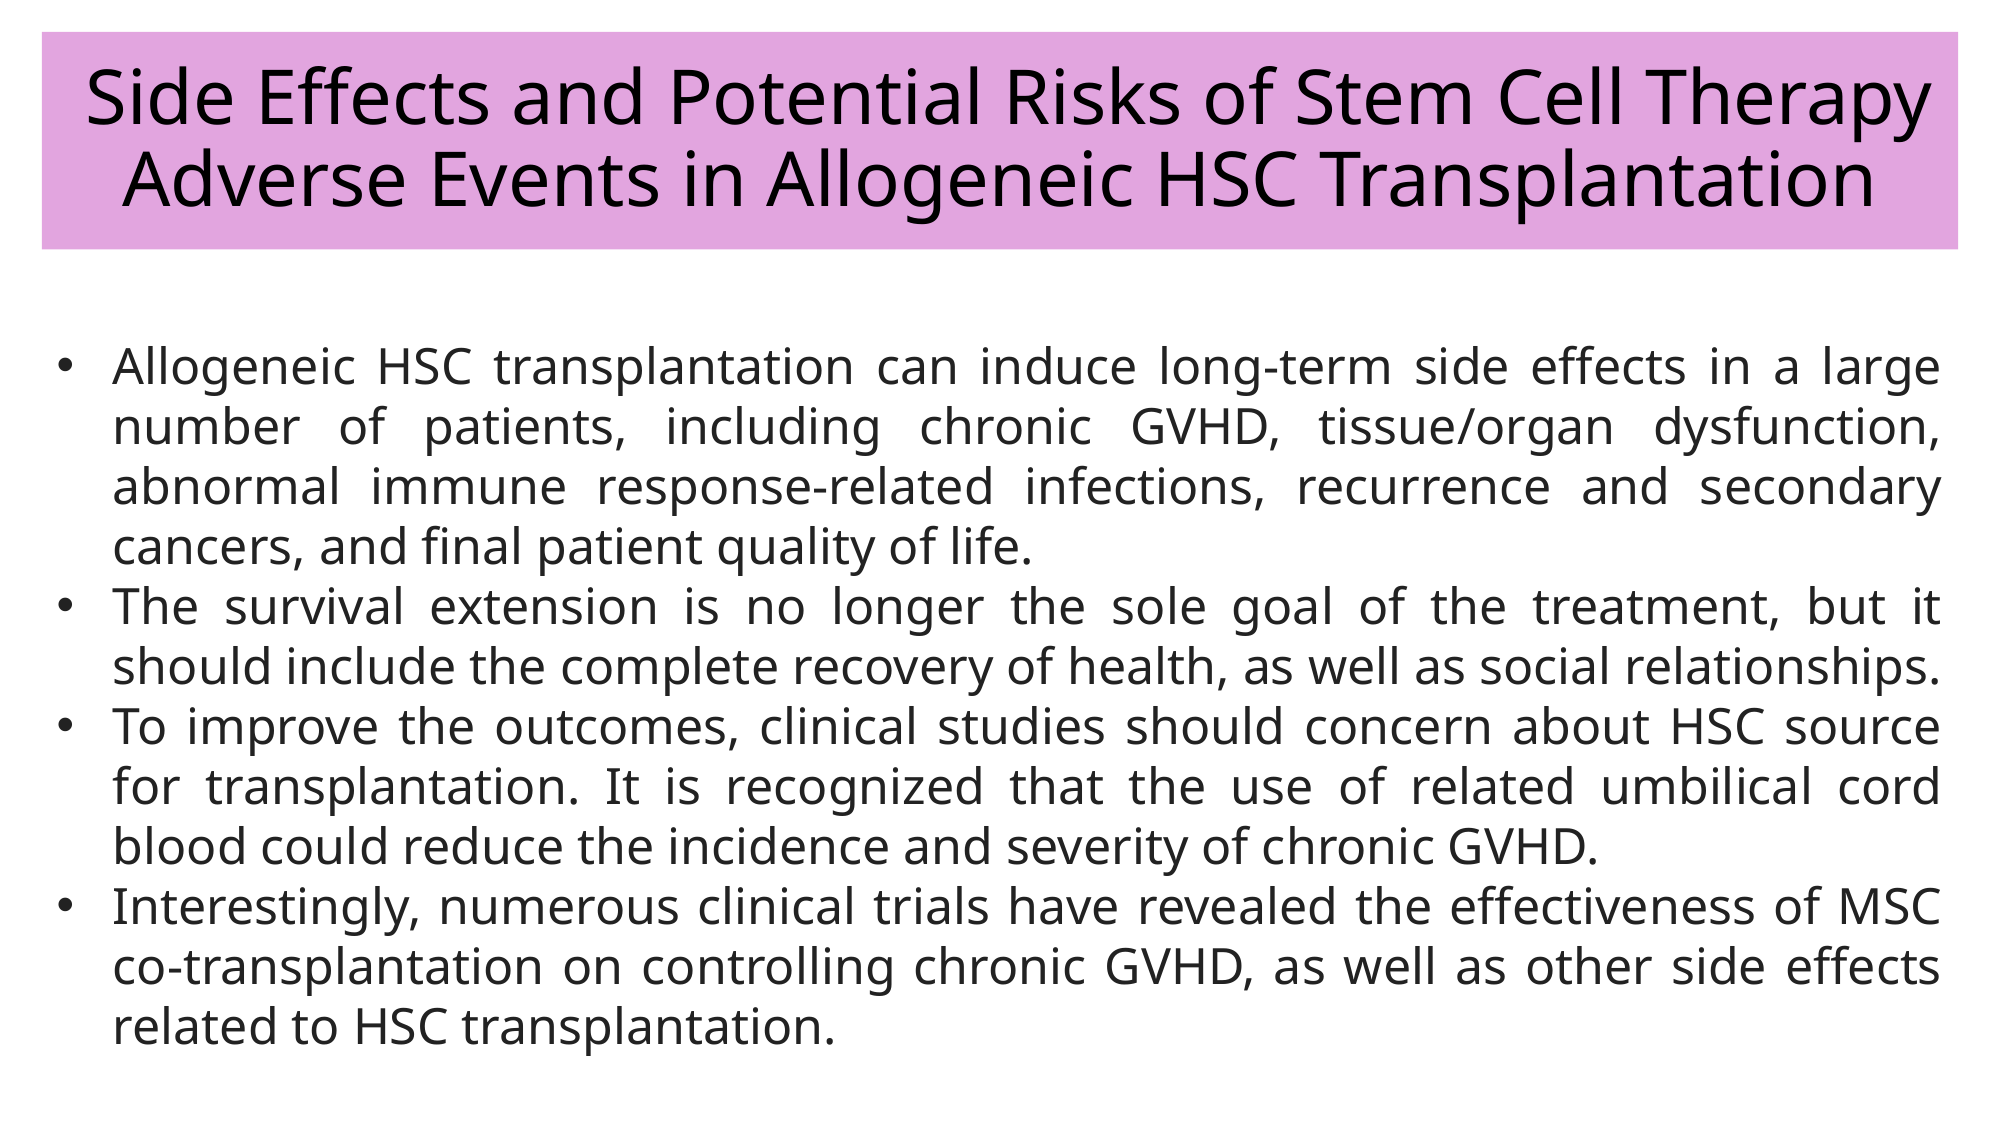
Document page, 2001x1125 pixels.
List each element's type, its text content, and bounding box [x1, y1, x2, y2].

title Side Effects and Potential Risks of Stem Cell Therapy Adverse Events in Allogeneic HSC Transplantation [41, 31, 1959, 250]
text_box Allogeneic HSC transplantation can induce long-term side effects in a large number of patients, including chronic GVHD, tissue/organ dysfunction, abnormal immune response-related infections, recurrence and secondary cancers, and final patient quality of life. The survival extension is no longer the sole goal of the treatment, but it should include the complete recovery of health, as well as social relationships. To improve the outcomes, clinical studies should concern about HSC source for transplantation. It is recognized that the use of related umbilical cord blood could reduce the incidence and severity of chronic GVHD. Interestingly, numerous clinical trials have revealed the effectiveness of MSC co-transplantation on controlling chronic GVHD, as well as other side effects related to HSC transplantation. [41, 327, 1959, 1063]
